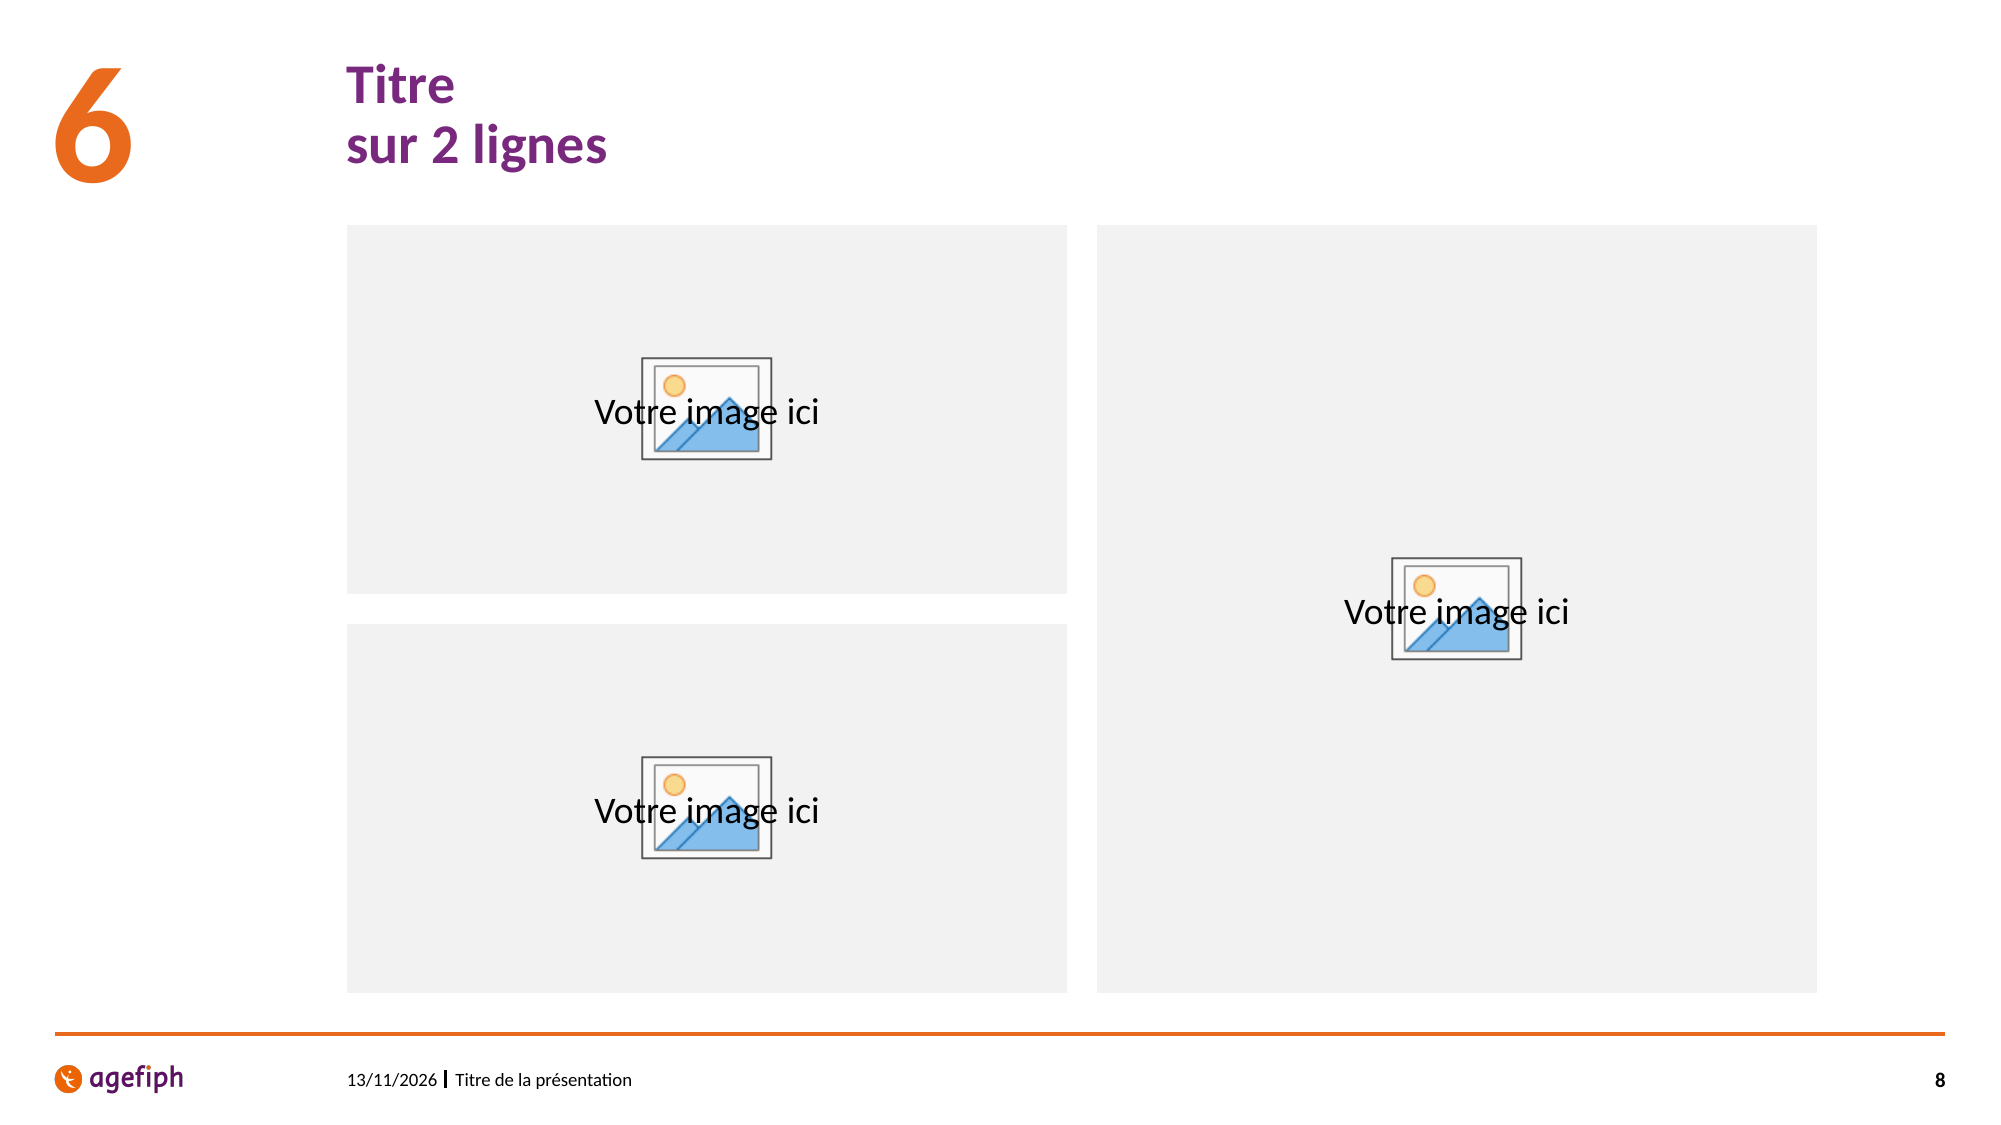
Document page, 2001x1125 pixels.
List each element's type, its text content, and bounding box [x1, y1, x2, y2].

title Titre sur 2 lignes [346, 54, 1943, 177]
slide_number 8 [1790, 1051, 1946, 1107]
picture [346, 224, 1068, 594]
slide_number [346, 1051, 441, 1107]
picture [346, 623, 1068, 993]
footer Titre de la présentation [455, 1051, 1772, 1107]
picture [1096, 224, 1818, 994]
list 6 [50, 38, 293, 177]
picture [46, 1056, 191, 1102]
